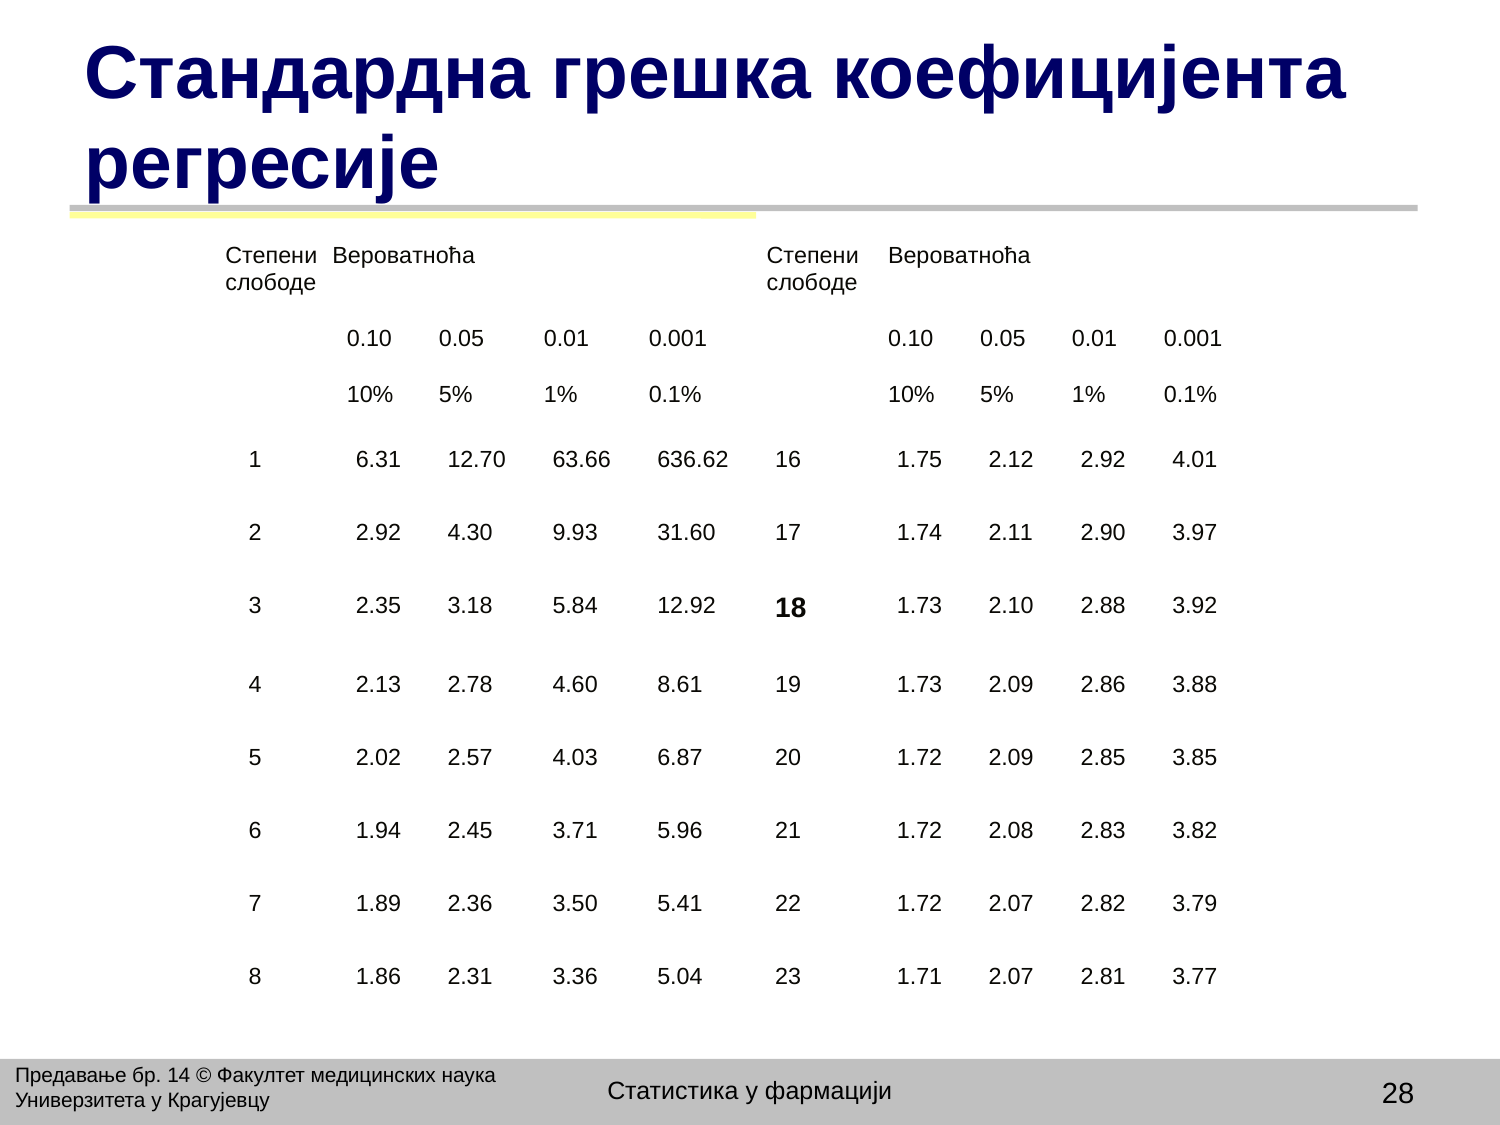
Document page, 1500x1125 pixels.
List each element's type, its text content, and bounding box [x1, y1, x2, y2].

title Стандардна грешка коефицијента регресије [69, 19, 1426, 208]
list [200, 226, 1309, 1055]
footer Статистика у фармацији [512, 1066, 988, 1125]
slide_number 28 [1079, 1066, 1430, 1125]
slide_number Предавање бр. 14 © Факултет медицинских наука Универзитета у Крагујевцу [0, 1053, 622, 1108]
